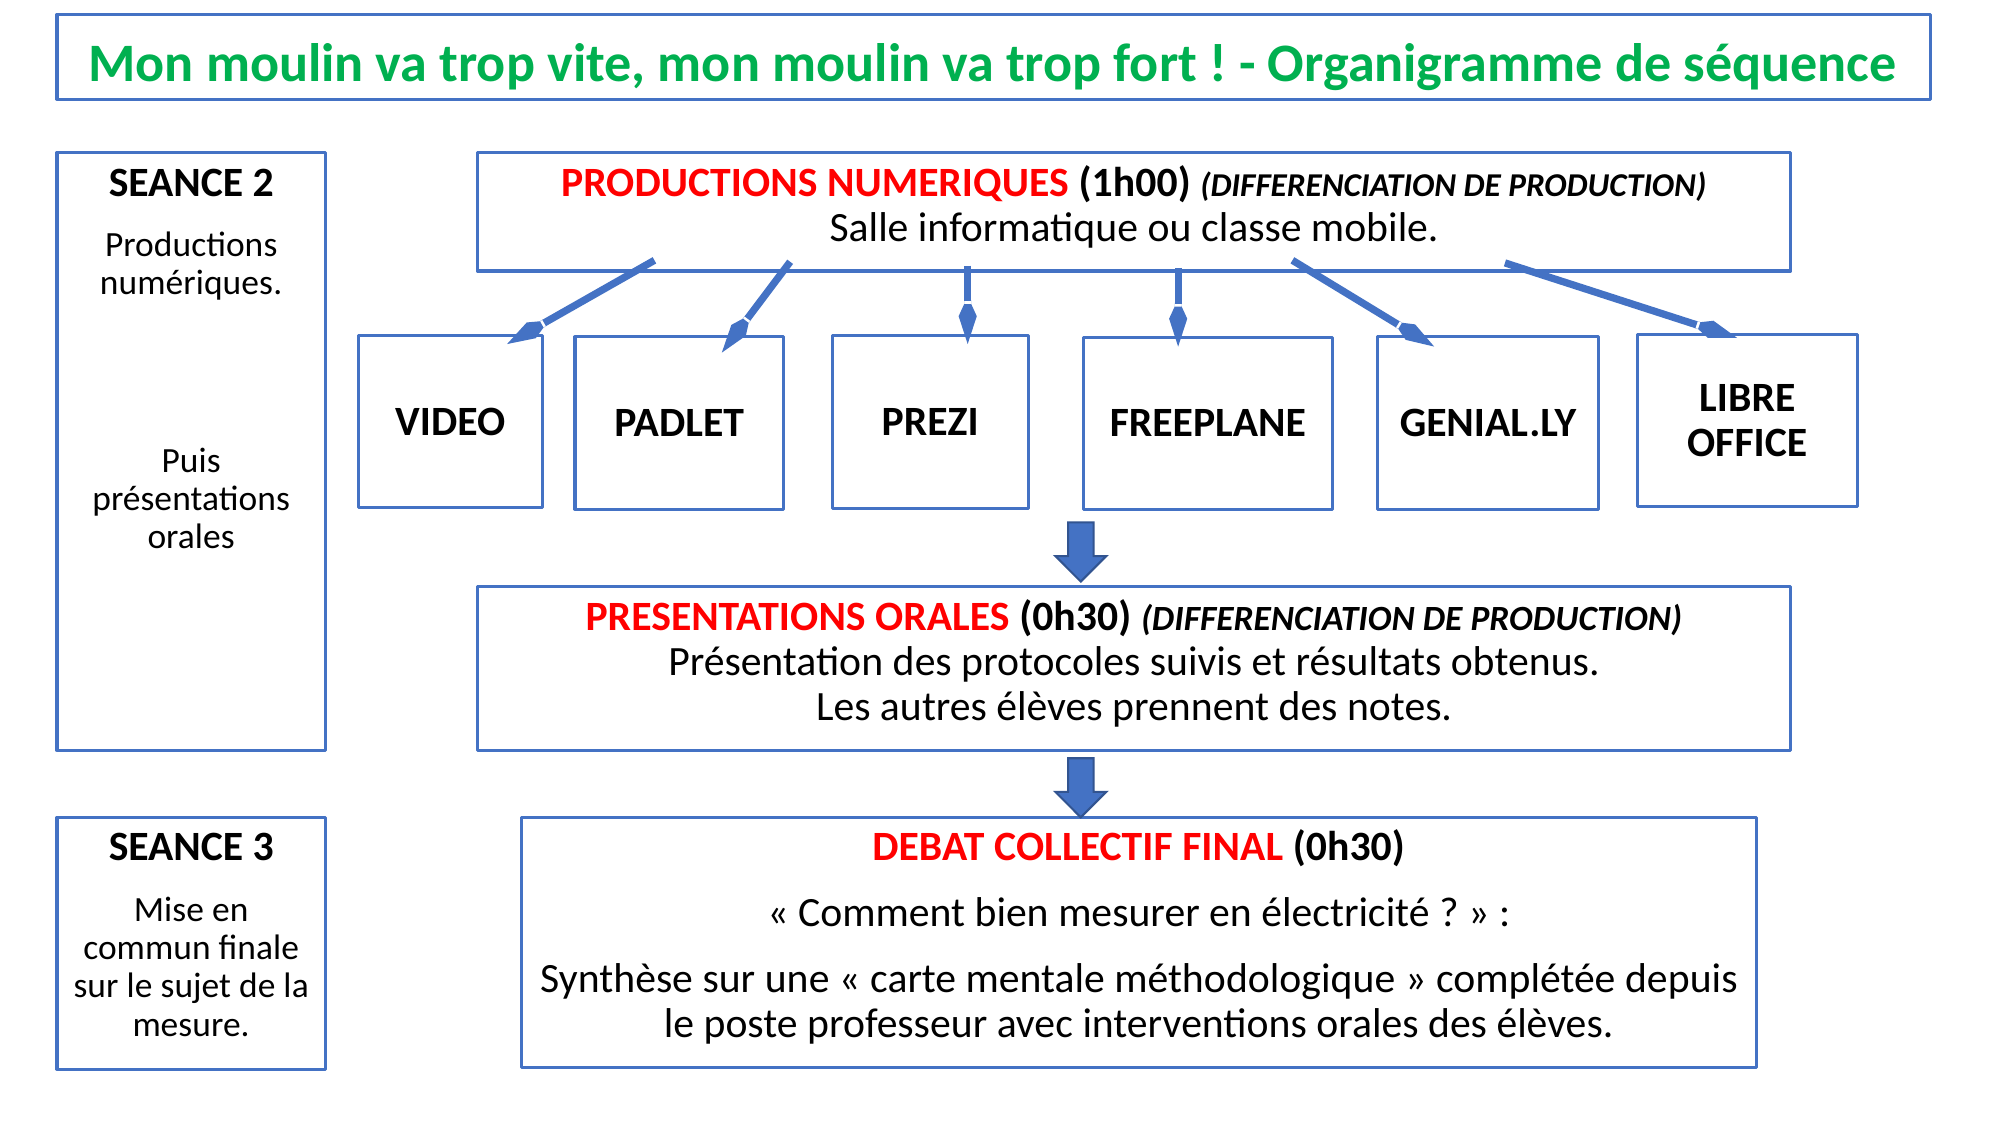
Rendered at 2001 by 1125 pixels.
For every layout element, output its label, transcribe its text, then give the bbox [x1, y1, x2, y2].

text_box Mon moulin va trop vite, mon moulin va trop fort ! - Organigramme de séquence [56, 14, 1931, 100]
text_box SEANCE 3 Mise en commun finale sur le sujet de la mesure. [56, 817, 326, 1070]
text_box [506, 260, 655, 344]
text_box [721, 261, 791, 353]
text_box PREZI [832, 335, 1029, 509]
text_box VIDEO [358, 335, 543, 508]
text_box [1052, 757, 1109, 819]
text_box GENIAL.LY [1377, 336, 1599, 510]
text_box PADLET [575, 336, 784, 510]
text_box LIBRE OFFICE [1637, 334, 1858, 507]
text_box SEANCE 2 Productions numériques. Puis présentations orales [56, 152, 326, 751]
text_box FREEPLANE [1083, 337, 1333, 510]
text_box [1504, 262, 1738, 338]
text_box DEBAT COLLECTIF FINAL (0h30) « Comment bien mesurer en électricité ? » : Synthèse sur une « carte mentale méthodologique » complétée depuis le poste professeur avec interventions orales des élèves. [521, 817, 1757, 1068]
text_box PRODUCTIONS NUMERIQUES (1h00) (DIFFERENCIATION DE PRODUCTION) Salle informatique ou classe mobile. [477, 152, 1791, 271]
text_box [1292, 260, 1435, 347]
text_box [1052, 521, 1109, 584]
text_box PRESENTATIONS ORALES (0h30) (DIFFERENCIATION DE PRODUCTION) Présentation des protocoles suivis et résultats obtenus. Les autres élèves prennent des notes. [477, 586, 1791, 751]
